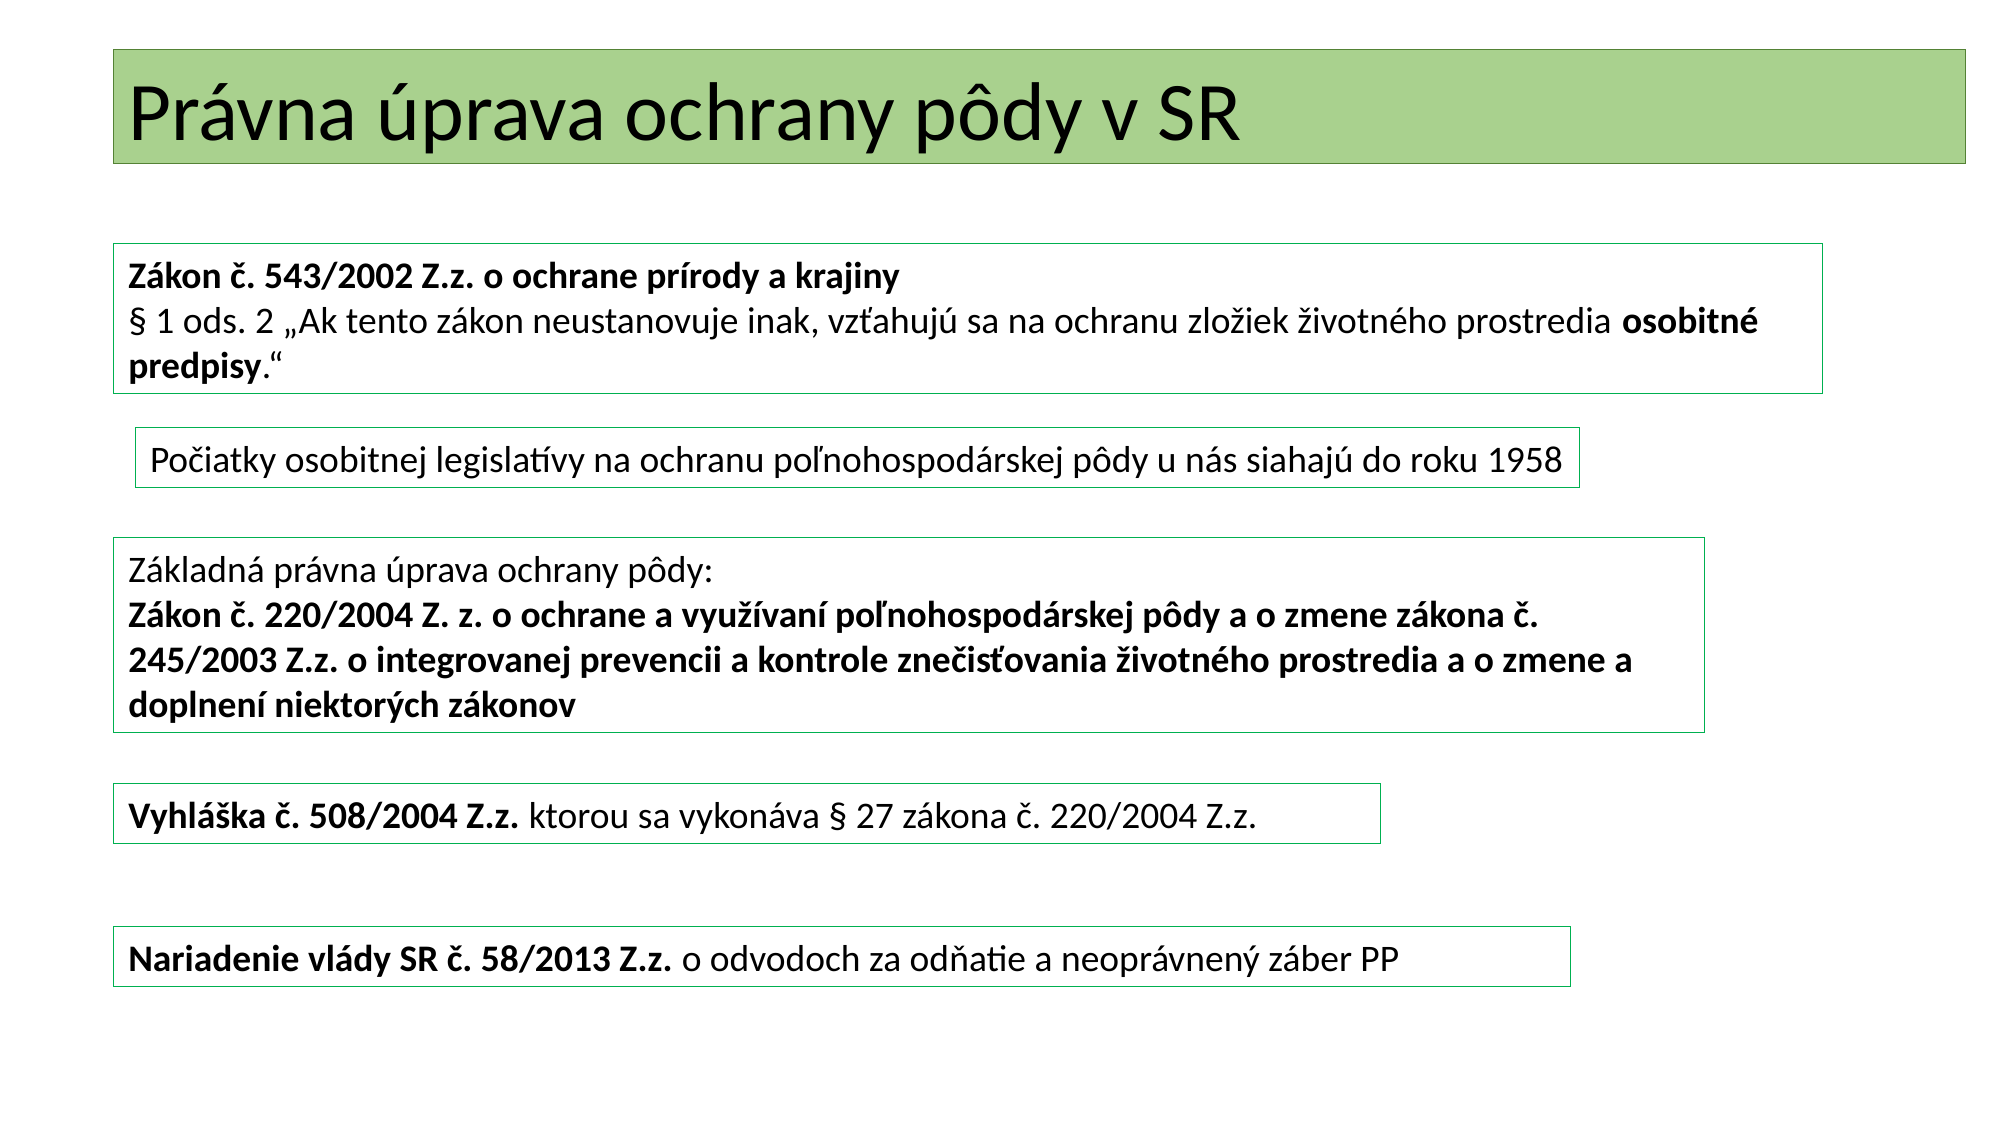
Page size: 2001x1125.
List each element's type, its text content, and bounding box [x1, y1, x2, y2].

text_box Zákon č. 543/2002 Z.z. o ochrane prírody a krajiny § 1 ods. 2 „Ak tento zákon neustanovuje inak, vzťahujú sa na ochranu zložiek životného prostredia osobitné predpisy.“ [113, 243, 1823, 394]
text_box Základná právna úprava ochrany pôdy: Zákon č. 220/2004 Z. z. o ochrane a využívaní poľnohospodárskej pôdy a o zmene zákona č. 245/2003 Z.z. o integrovanej prevencii a kontrole znečisťovania životného prostredia a o zmene a doplnení niektorých zákonov [113, 537, 1705, 733]
text_box Počiatky osobitnej legislatívy na ochranu poľnohospodárskej pôdy u nás siahajú do roku 1958 [135, 427, 1580, 488]
text_box Nariadenie vlády SR č. 58/2013 Z.z. o odvodoch za odňatie a neoprávnený záber PP [113, 926, 1571, 987]
text_box Vyhláška č. 508/2004 Z.z. ktorou sa vykonáva § 27 zákona č. 220/2004 Z.z. [113, 783, 1381, 844]
text_box Právna úprava ochrany pôdy v SR [113, 49, 1966, 164]
